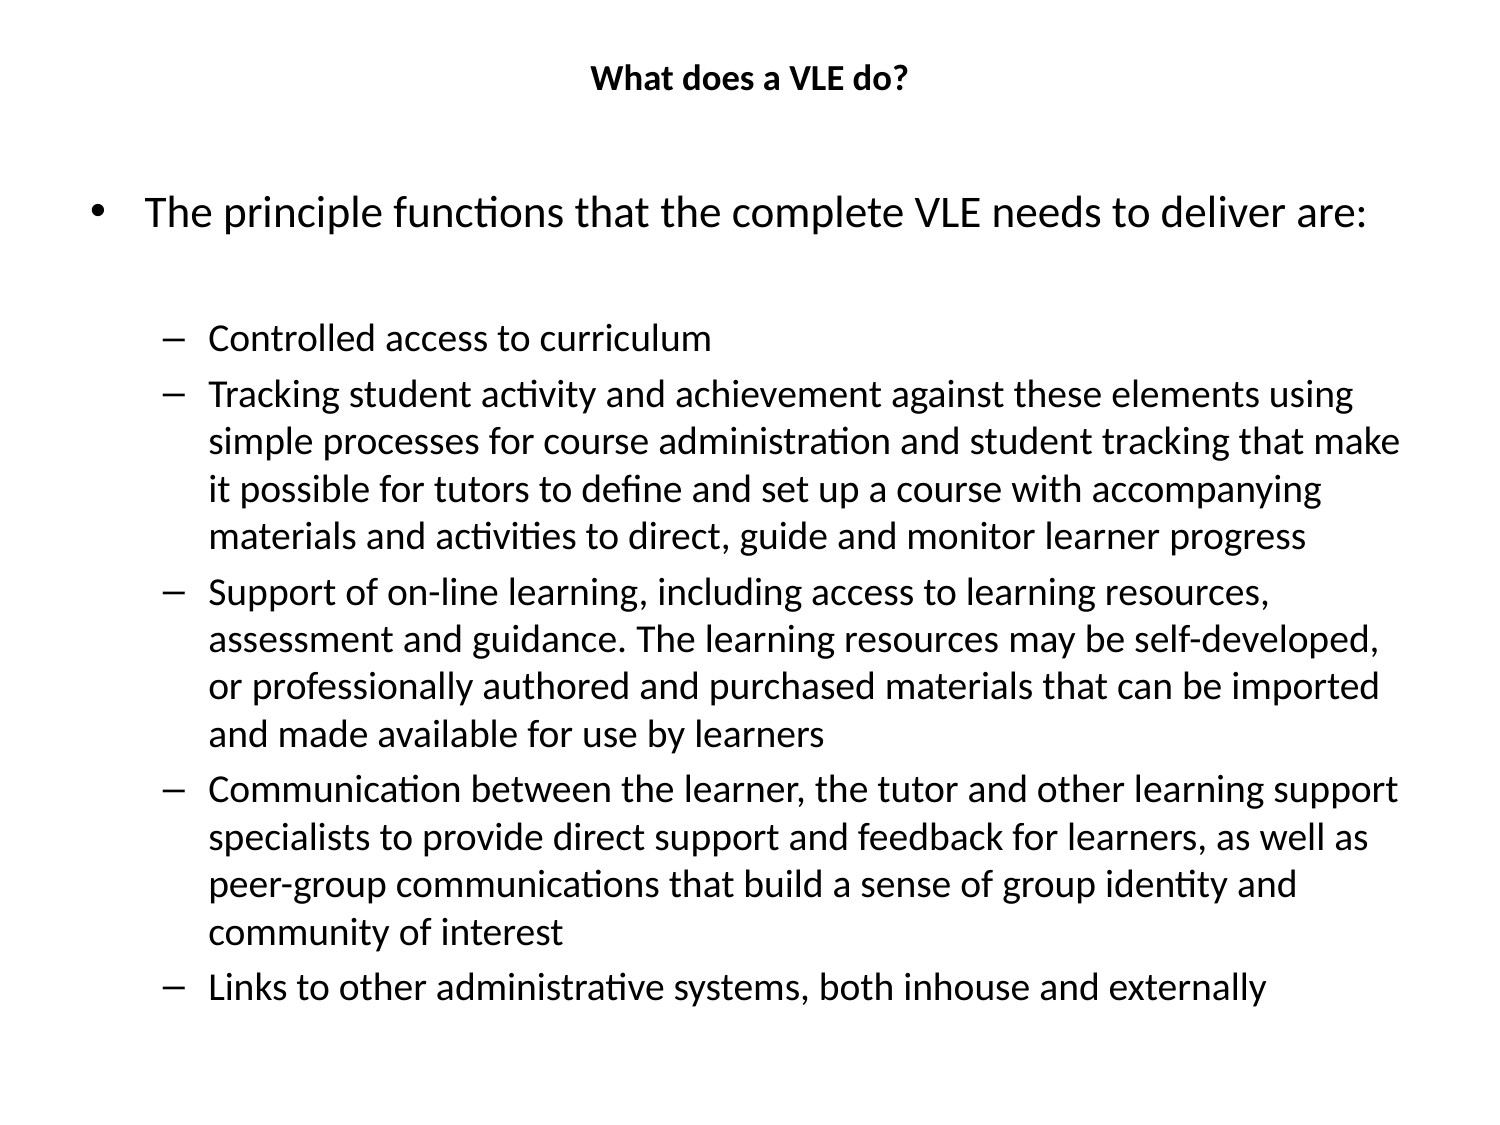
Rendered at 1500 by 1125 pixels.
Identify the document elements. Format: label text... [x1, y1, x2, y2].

list The principle functions that the complete VLE needs to deliver are: Controlled access to curriculum Tracking student activity and achievement against these elements using simple processes for course administration and student tracking that make it possible for tutors to define and set up a course with accompanying materials and activities to direct, guide and monitor learner progress Support of on-line learning, including access to learning resources, assessment and guidance. The learning resources may be self-developed, or professionally authored and purchased materials that can be imported and made available for use by learners Communication between the learner, the tutor and other learning support specialists to provide direct support and feedback for learners, as well as peer-group communications that build a sense of group identity and community of interest Links to other administrative systems, both inhouse and externally [75, 174, 1425, 1075]
title What does a VLE do? [75, 45, 1425, 150]
